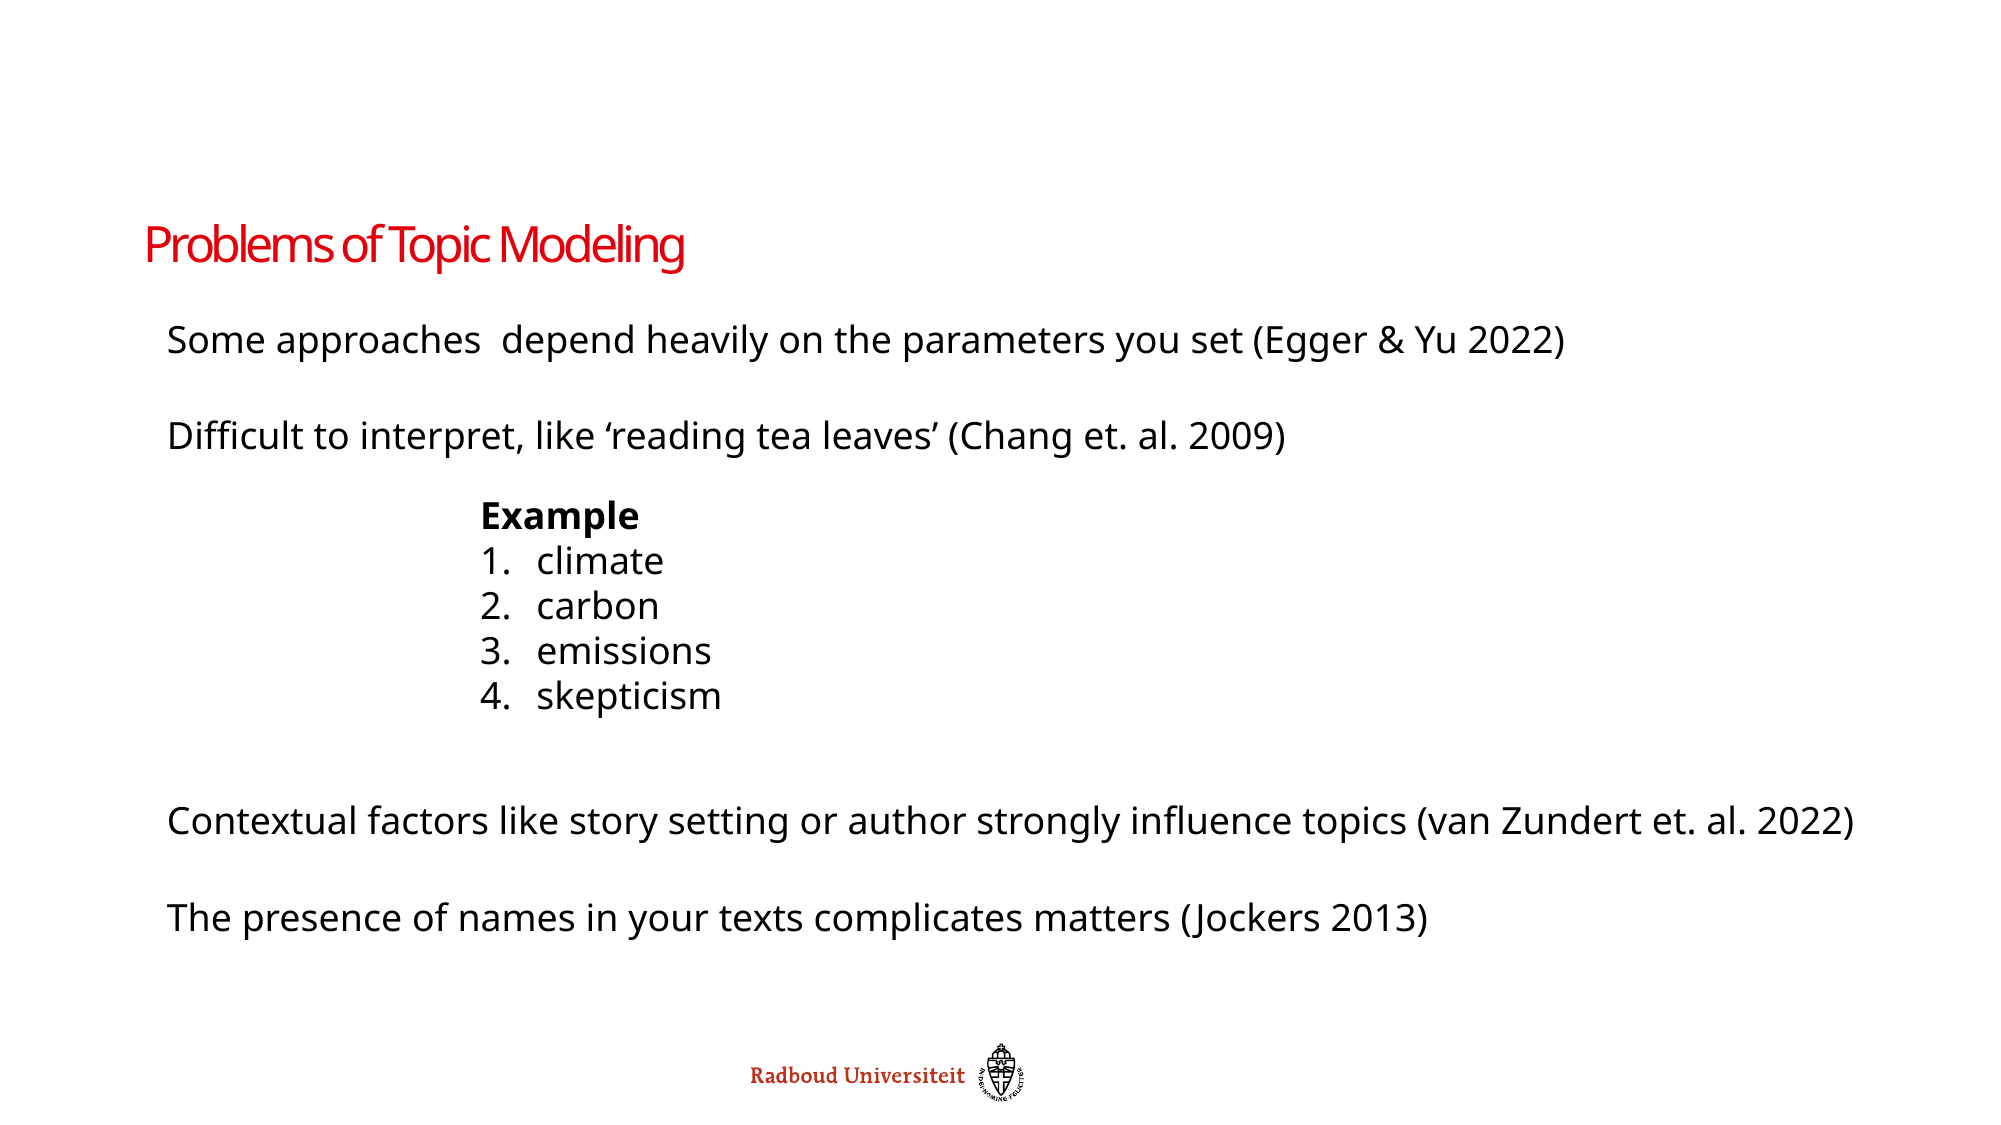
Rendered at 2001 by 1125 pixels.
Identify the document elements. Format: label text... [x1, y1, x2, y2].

list Some approaches depend heavily on the parameters you set (Egger & Yu 2022) Difficult to interpret, like ‘reading tea leaves’ (Chang et. al. 2009) Contextual factors like story setting or author strongly influence topics (van Zundert et. al. 2022) The presence of names in your texts complicates matters (Jockers 2013) [166, 270, 1857, 973]
title Problems of Topic Modeling [143, 152, 1857, 271]
text_box Example climate carbon emissions skepticism [480, 491, 1012, 717]
